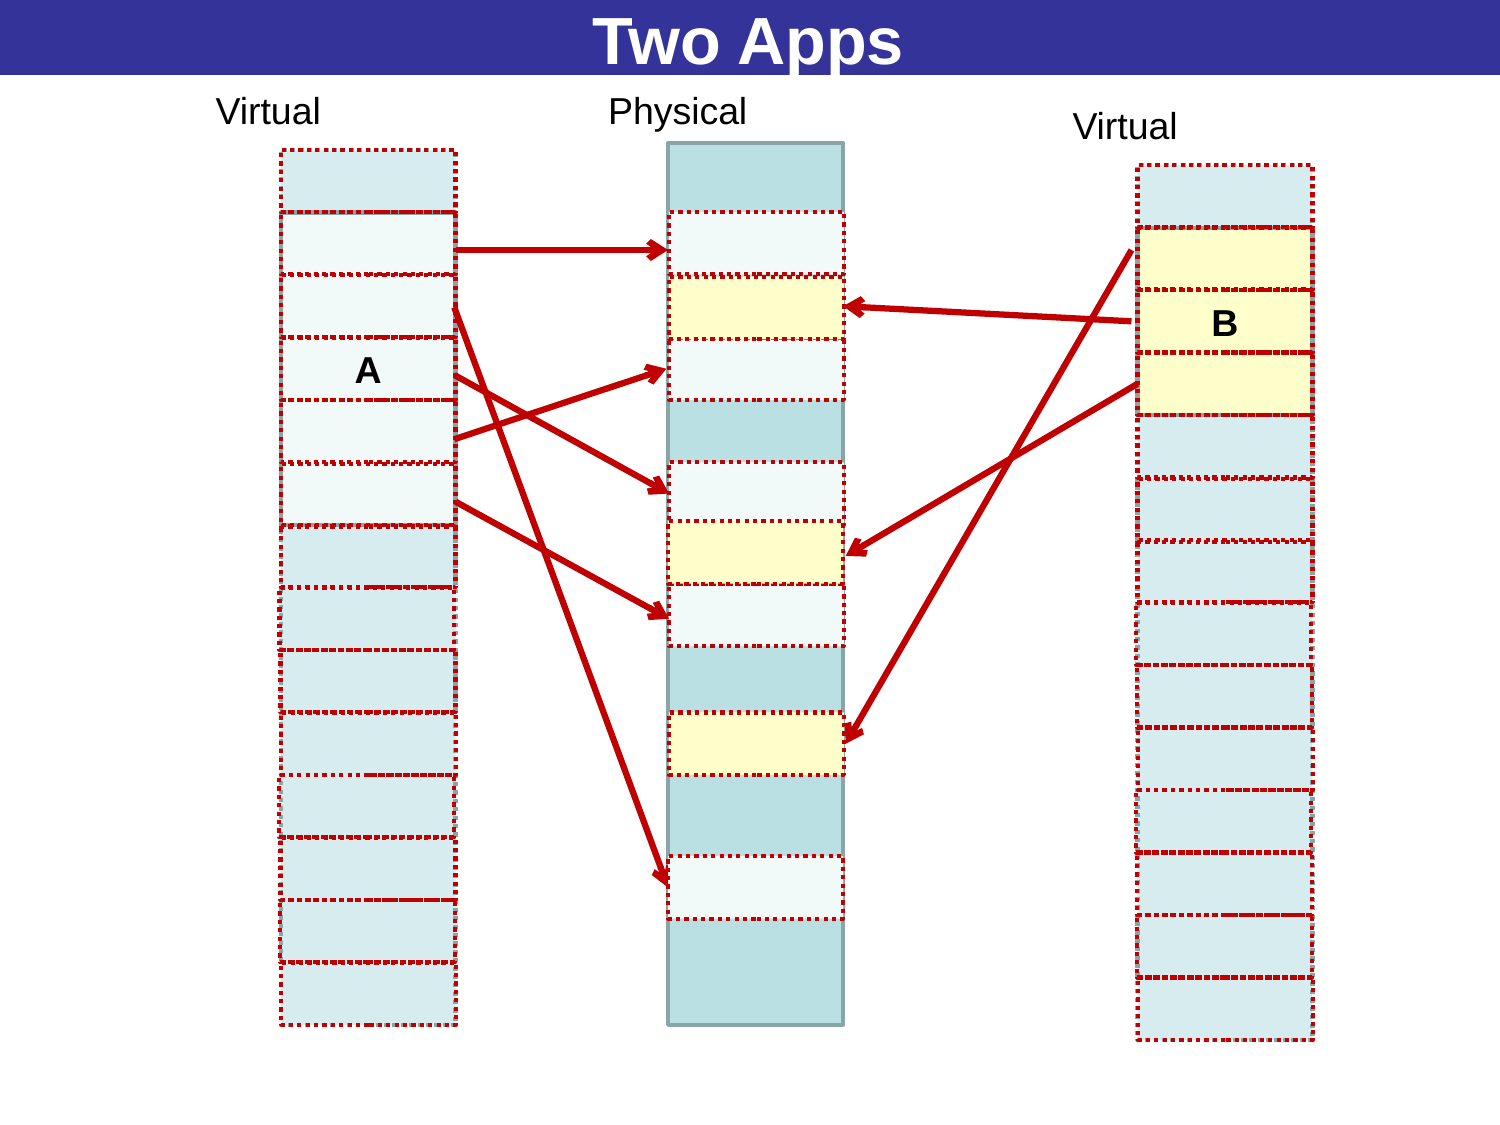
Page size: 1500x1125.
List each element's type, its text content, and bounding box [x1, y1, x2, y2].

text_box [1136, 600, 1313, 667]
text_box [455, 501, 670, 619]
text_box [1135, 163, 1315, 230]
text_box [1136, 725, 1315, 792]
text_box [279, 398, 447, 464]
title Two Apps [0, 0, 1500, 75]
text_box [674, 400, 839, 462]
text_box [1135, 850, 1314, 917]
text_box [675, 519, 840, 586]
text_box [845, 562, 1132, 744]
text_box [279, 210, 458, 276]
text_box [842, 305, 1132, 322]
text_box [279, 273, 458, 339]
text_box [1136, 663, 1314, 730]
text_box [1135, 225, 1315, 292]
text_box [1136, 350, 1315, 417]
text_box [667, 275, 840, 341]
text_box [454, 307, 669, 370]
text_box [666, 919, 845, 1027]
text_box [845, 383, 1138, 557]
text_box [673, 340, 840, 402]
text_box [277, 773, 448, 839]
text_box [1136, 975, 1315, 1042]
text_box [277, 585, 448, 652]
text_box Virtual [1057, 94, 1193, 155]
text_box [667, 210, 846, 276]
text_box Virtual [200, 79, 336, 140]
text_box [1142, 477, 1315, 539]
text_box [1142, 413, 1315, 480]
text_box [278, 648, 448, 714]
text_box [279, 462, 448, 524]
text_box Physical [593, 79, 763, 140]
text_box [454, 445, 670, 494]
text_box [279, 960, 458, 1027]
text_box [666, 141, 845, 249]
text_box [454, 626, 669, 888]
text_box [674, 460, 839, 521]
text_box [845, 249, 1132, 305]
text_box [279, 710, 448, 774]
text_box [278, 898, 457, 964]
text_box [279, 523, 448, 587]
text_box [279, 148, 458, 214]
text_box [1135, 913, 1314, 980]
text_box [673, 775, 845, 858]
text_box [454, 368, 667, 440]
text_box [673, 710, 846, 777]
text_box [278, 835, 458, 902]
text_box [1136, 288, 1315, 355]
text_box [845, 329, 1132, 383]
text_box [673, 584, 840, 648]
text_box [666, 854, 845, 921]
text_box [673, 647, 840, 712]
text_box [1134, 788, 1313, 855]
text_box [279, 335, 448, 402]
text_box [1136, 538, 1315, 604]
